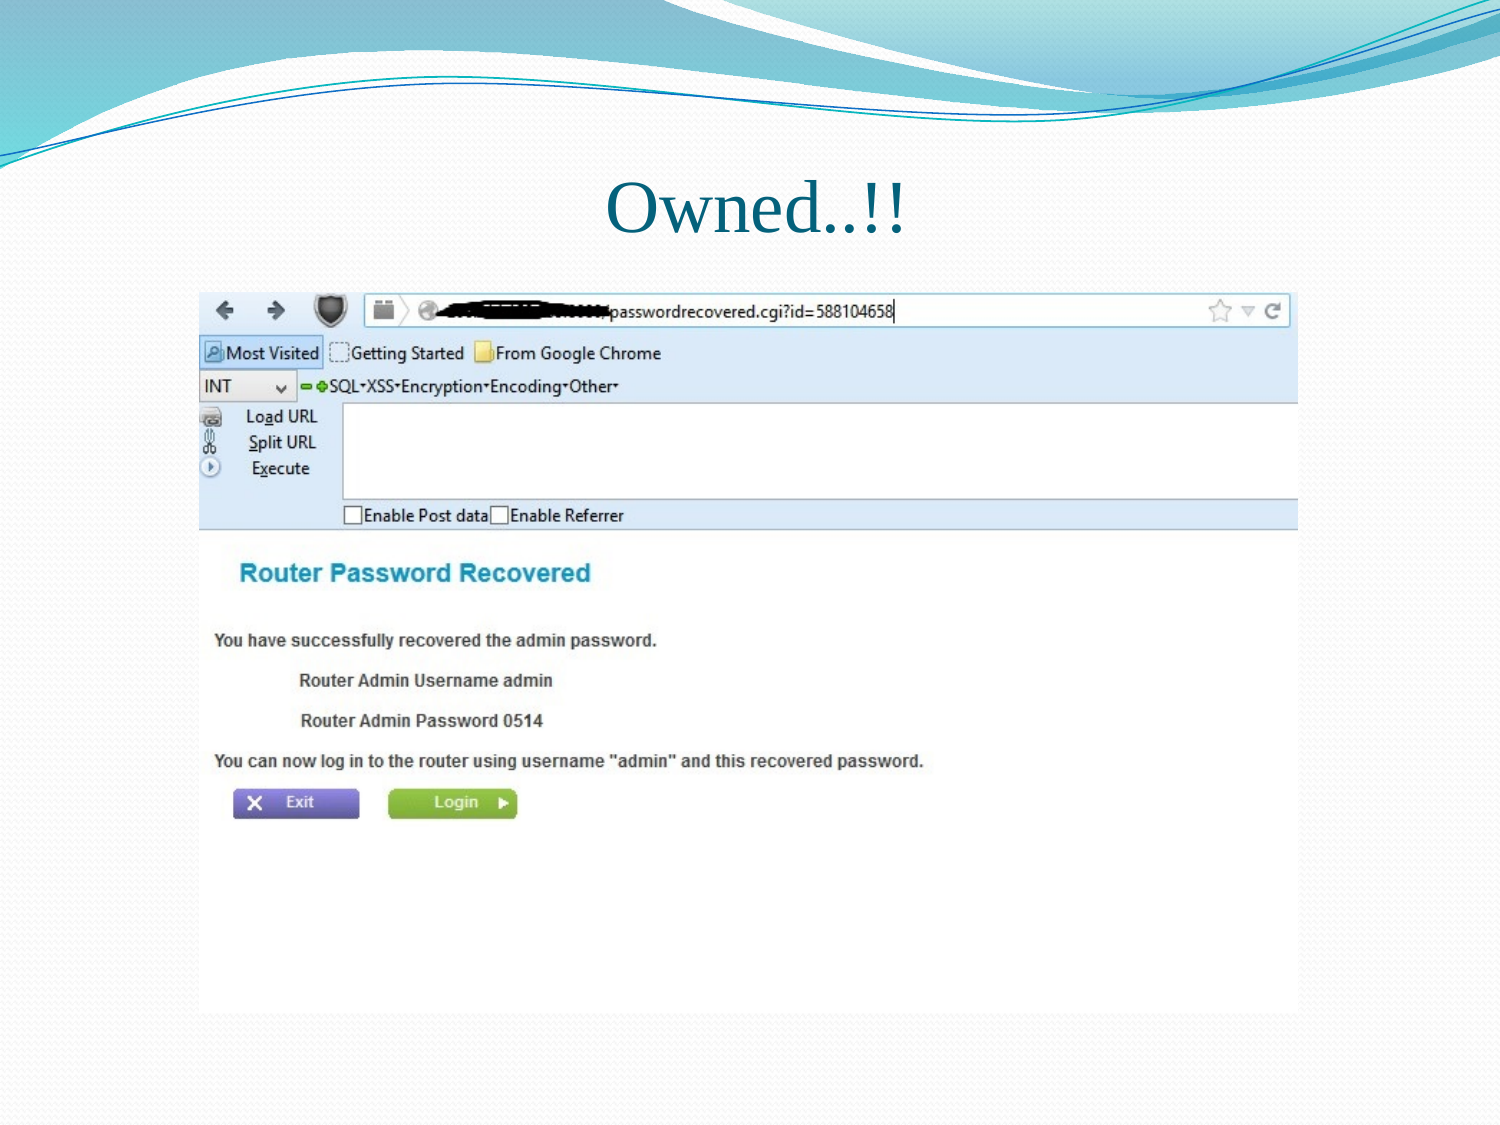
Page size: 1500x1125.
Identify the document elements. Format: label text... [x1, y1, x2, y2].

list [198, 292, 1299, 1014]
title Owned..!! [82, 93, 1432, 248]
